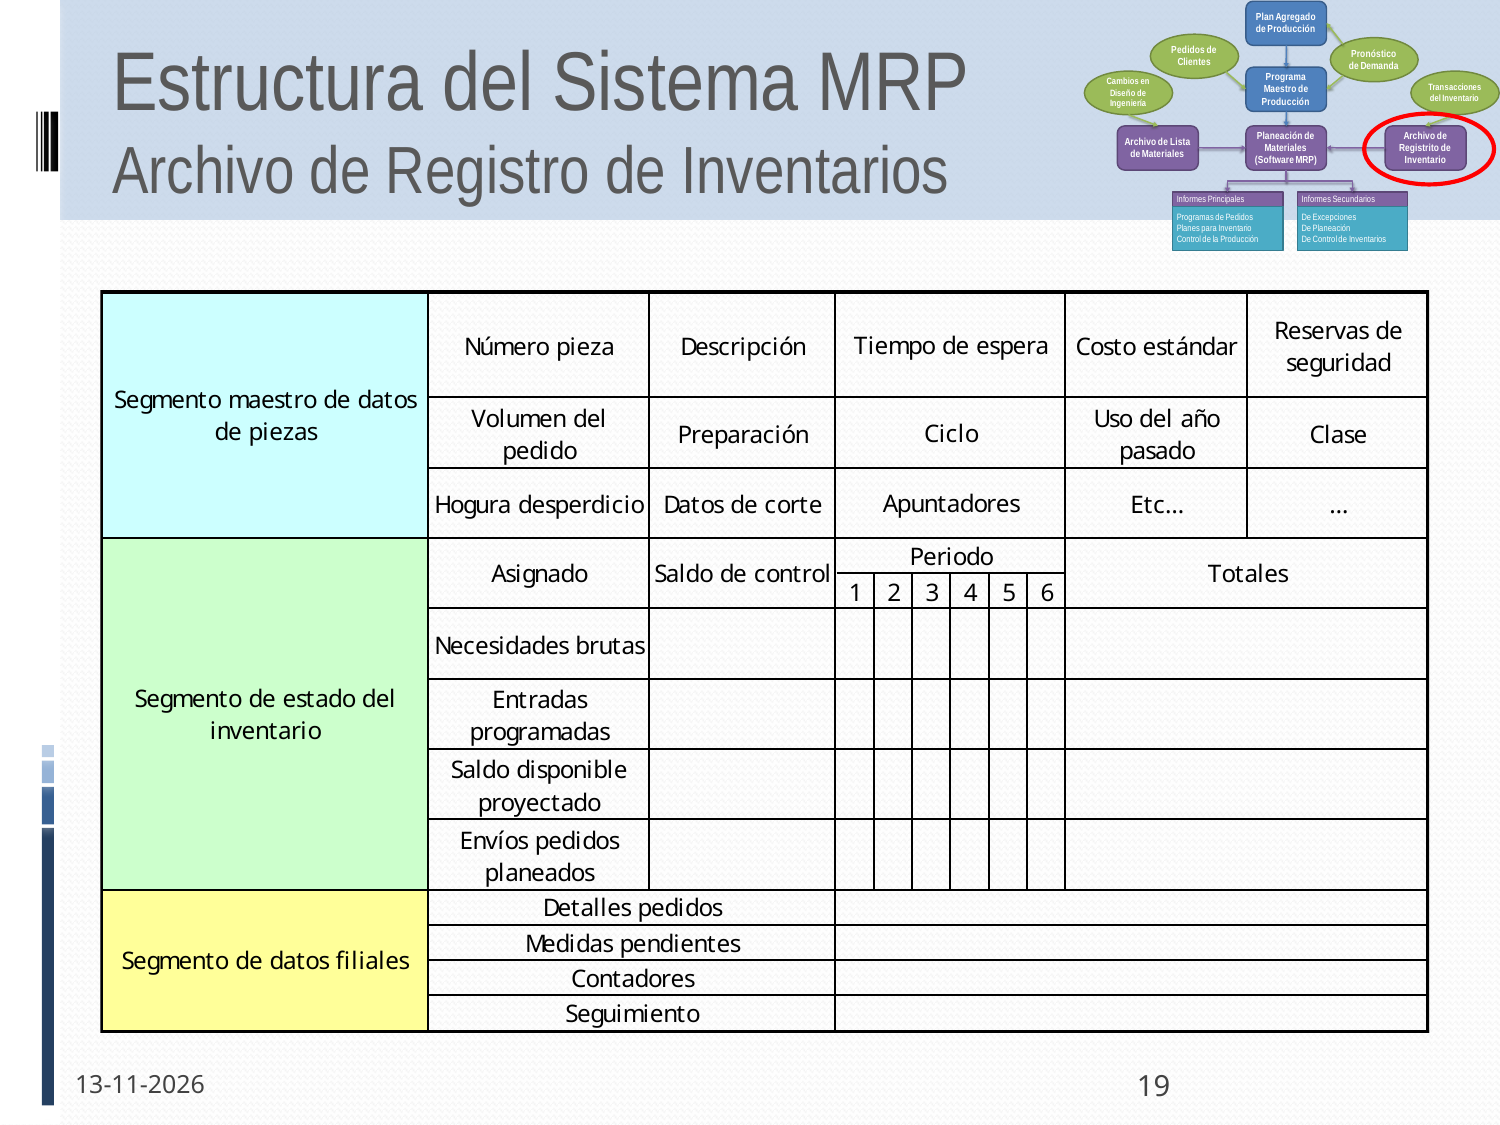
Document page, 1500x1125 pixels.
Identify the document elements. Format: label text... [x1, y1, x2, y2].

slide_number 28 [98, 1042, 243, 1046]
picture [100, 290, 1430, 1033]
title Estructura del Sistema MRP Archivo de Registro de Inventarios [111, 18, 1075, 207]
picture [1082, 0, 1500, 252]
slide_number 19 [1045, 1047, 1171, 1107]
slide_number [75, 1042, 243, 1103]
